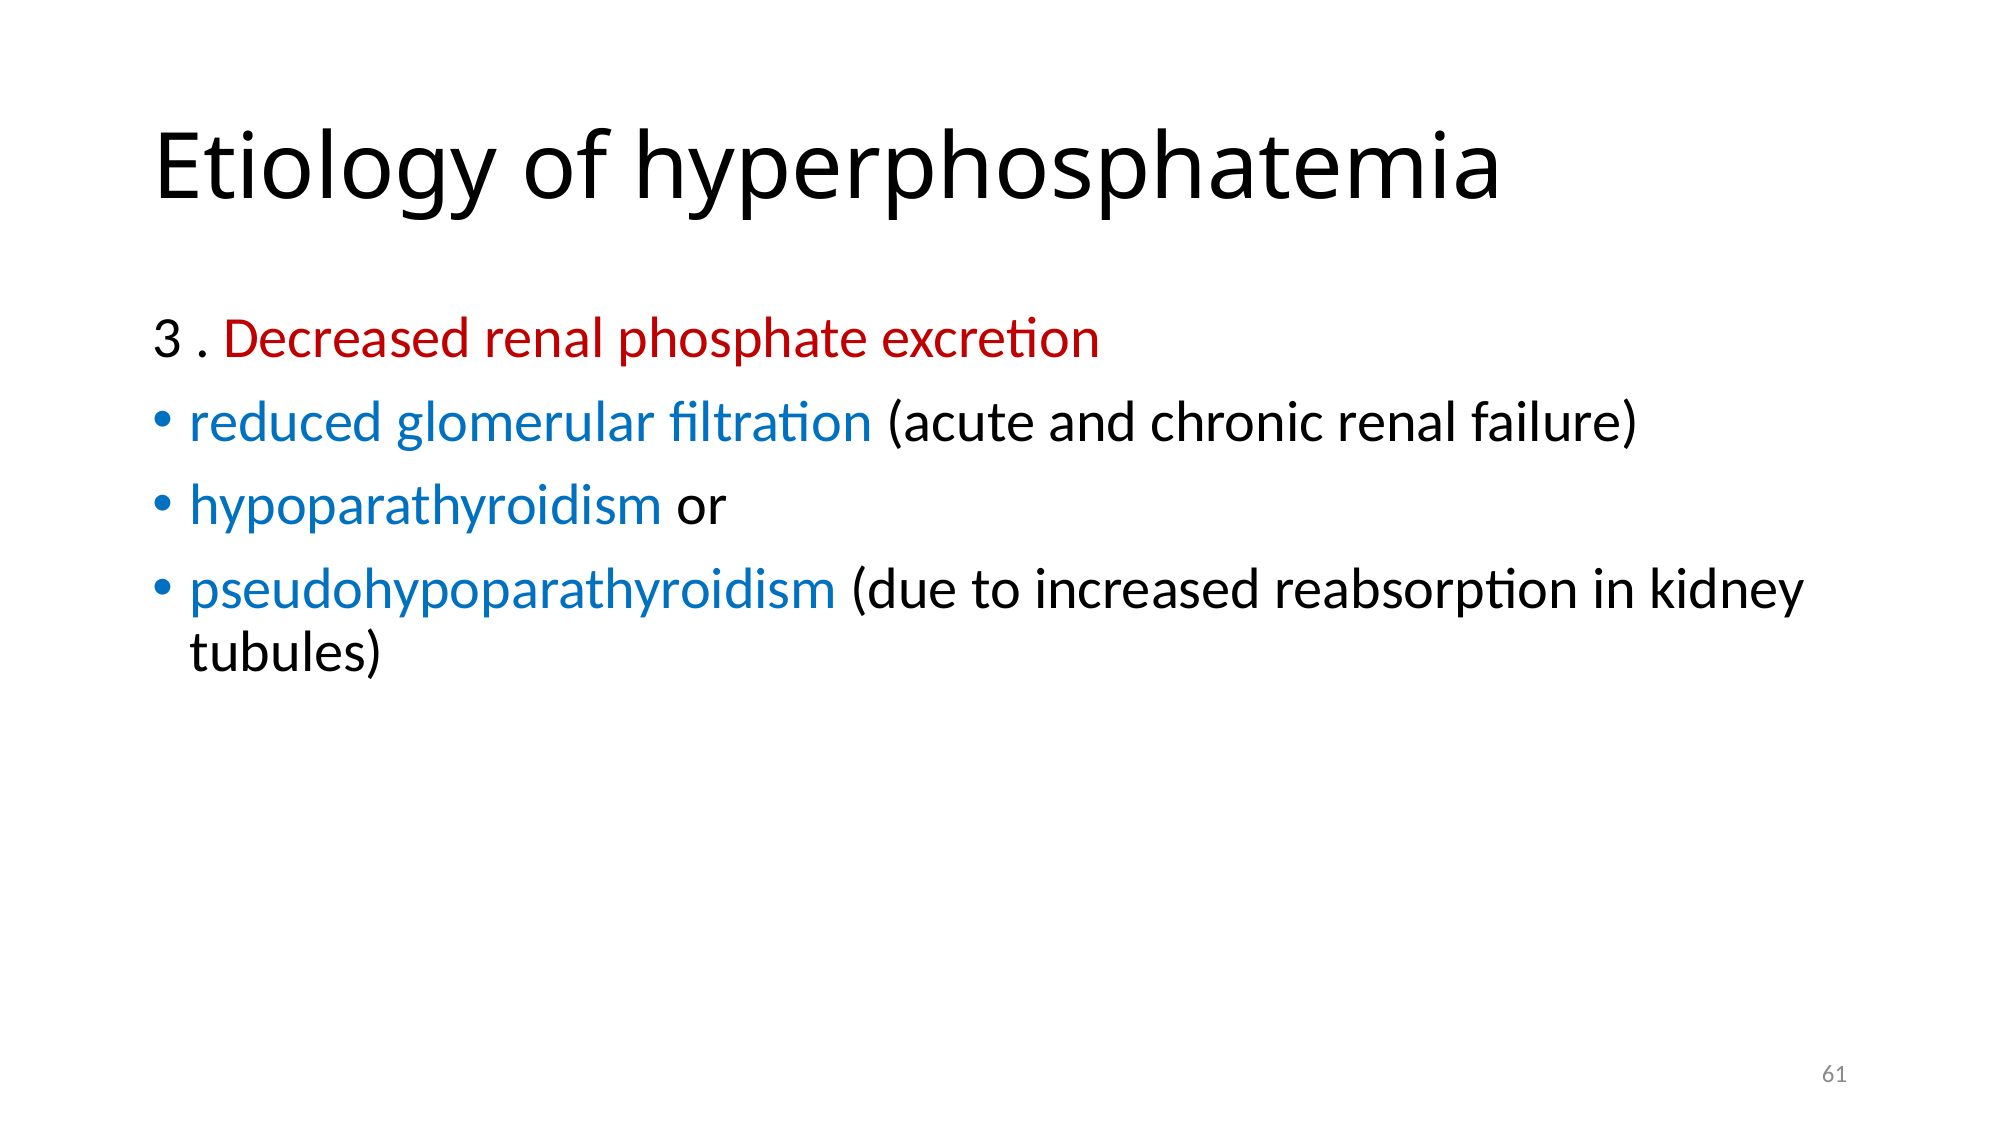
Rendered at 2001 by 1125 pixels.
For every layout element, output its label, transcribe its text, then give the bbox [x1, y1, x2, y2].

list 3 . Decreased renal phosphate excretion reduced glomerular filtration (acute and chronic renal failure) hypoparathyroidism or pseudohypoparathyroidism (due to increased reabsorption in kidney tubules) [137, 299, 1863, 1014]
title Etiology of hyperphosphatemia [137, 59, 1863, 278]
slide_number 61 [1412, 1042, 1863, 1103]
